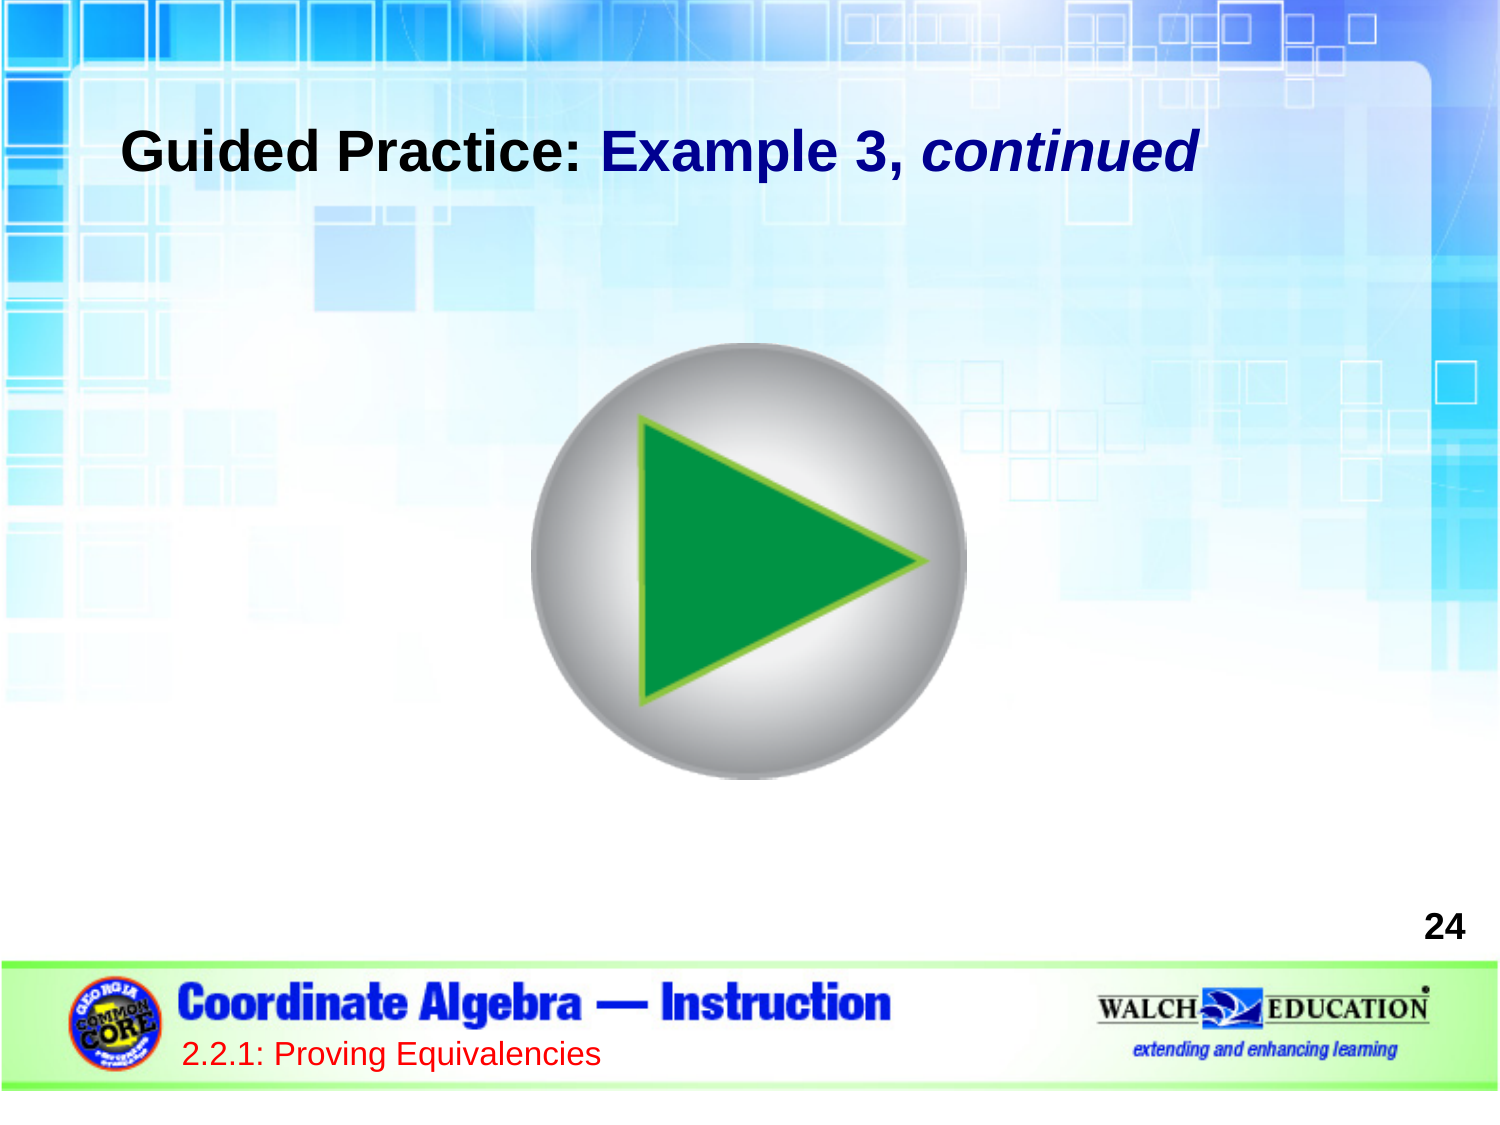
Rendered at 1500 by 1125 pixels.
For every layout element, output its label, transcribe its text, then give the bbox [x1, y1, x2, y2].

picture [1, 0, 1500, 1091]
list 2.2.1: Proving Equivalencies [166, 1024, 1186, 1074]
subtitle Guided Practice: Example 3, continued [105, 105, 1394, 925]
slide_number 24 [1361, 901, 1481, 949]
